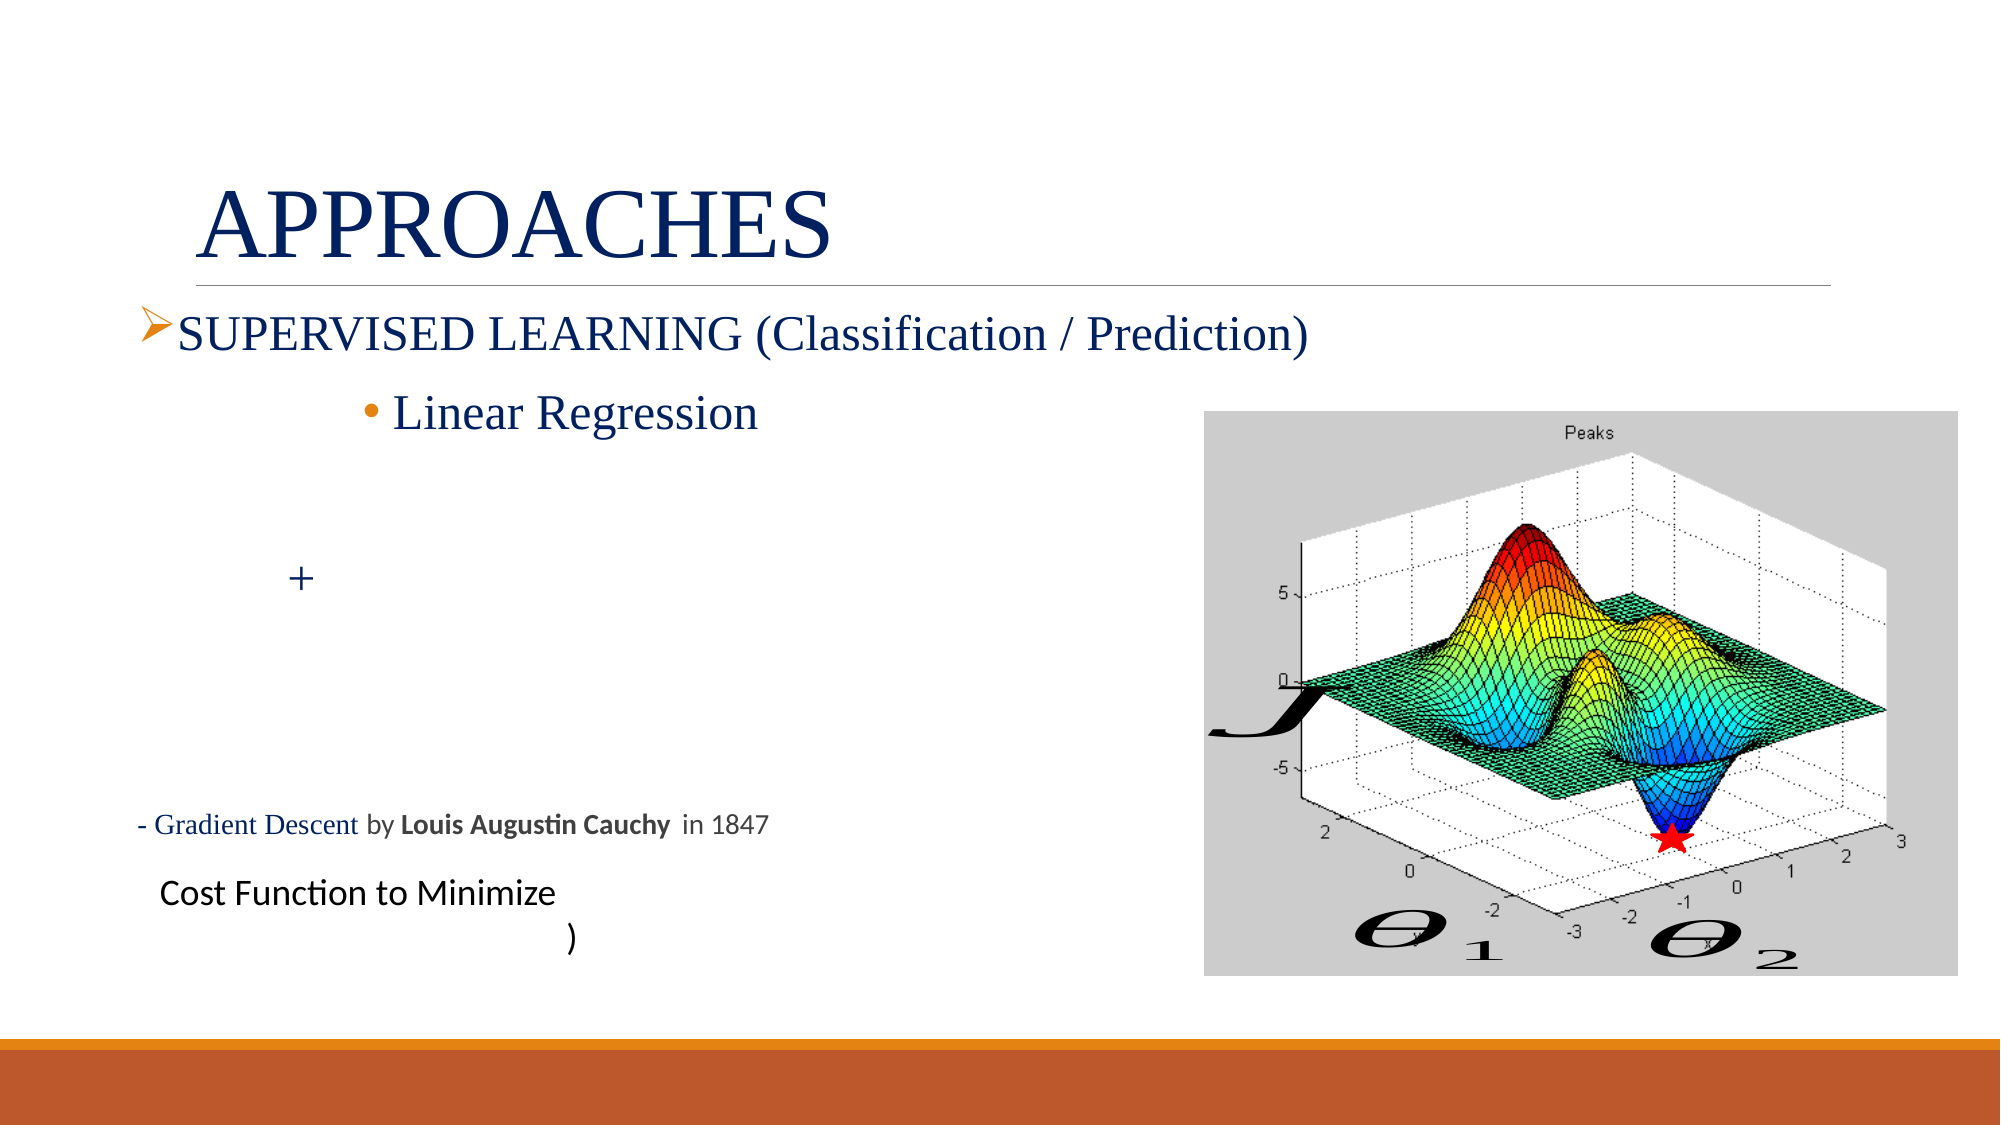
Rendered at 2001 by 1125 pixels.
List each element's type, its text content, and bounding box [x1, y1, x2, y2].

title APPROACHES [180, 47, 1830, 285]
picture [1204, 410, 1958, 976]
text_box Cost Function to Minimize [145, 860, 810, 920]
